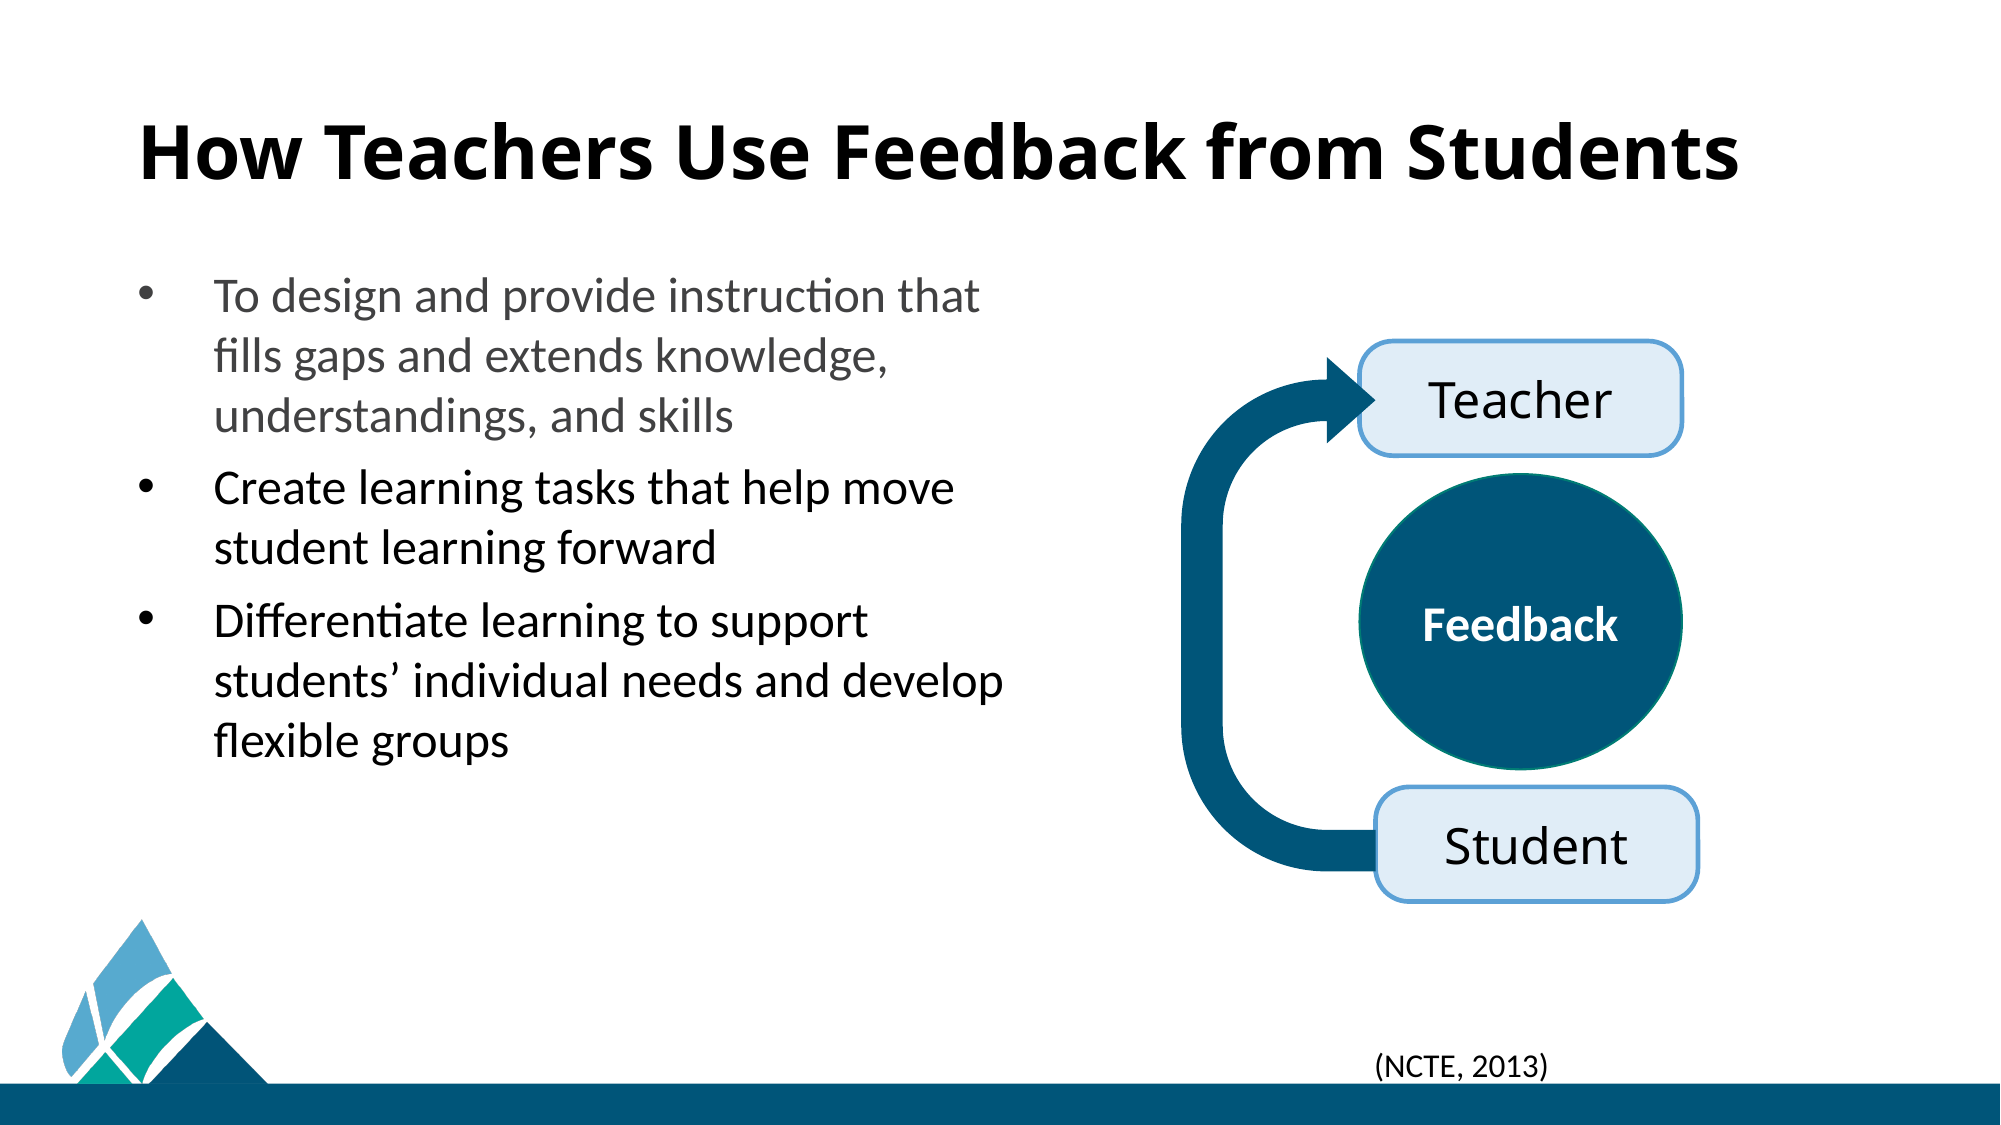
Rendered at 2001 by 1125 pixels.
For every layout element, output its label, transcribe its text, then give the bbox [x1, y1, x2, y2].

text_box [1181, 341, 1698, 902]
picture [62, 919, 268, 1083]
title How Teachers Use Feedback from Students [137, 59, 1863, 240]
list To design and provide instruction that fills gaps and extends knowledge, understandings, and skills Create learning tasks that help move student learning forward Differentiate learning to support students’ individual needs and develop flexible groups [137, 262, 1059, 931]
text_box (NCTE, 2013) [1359, 1037, 1564, 1092]
